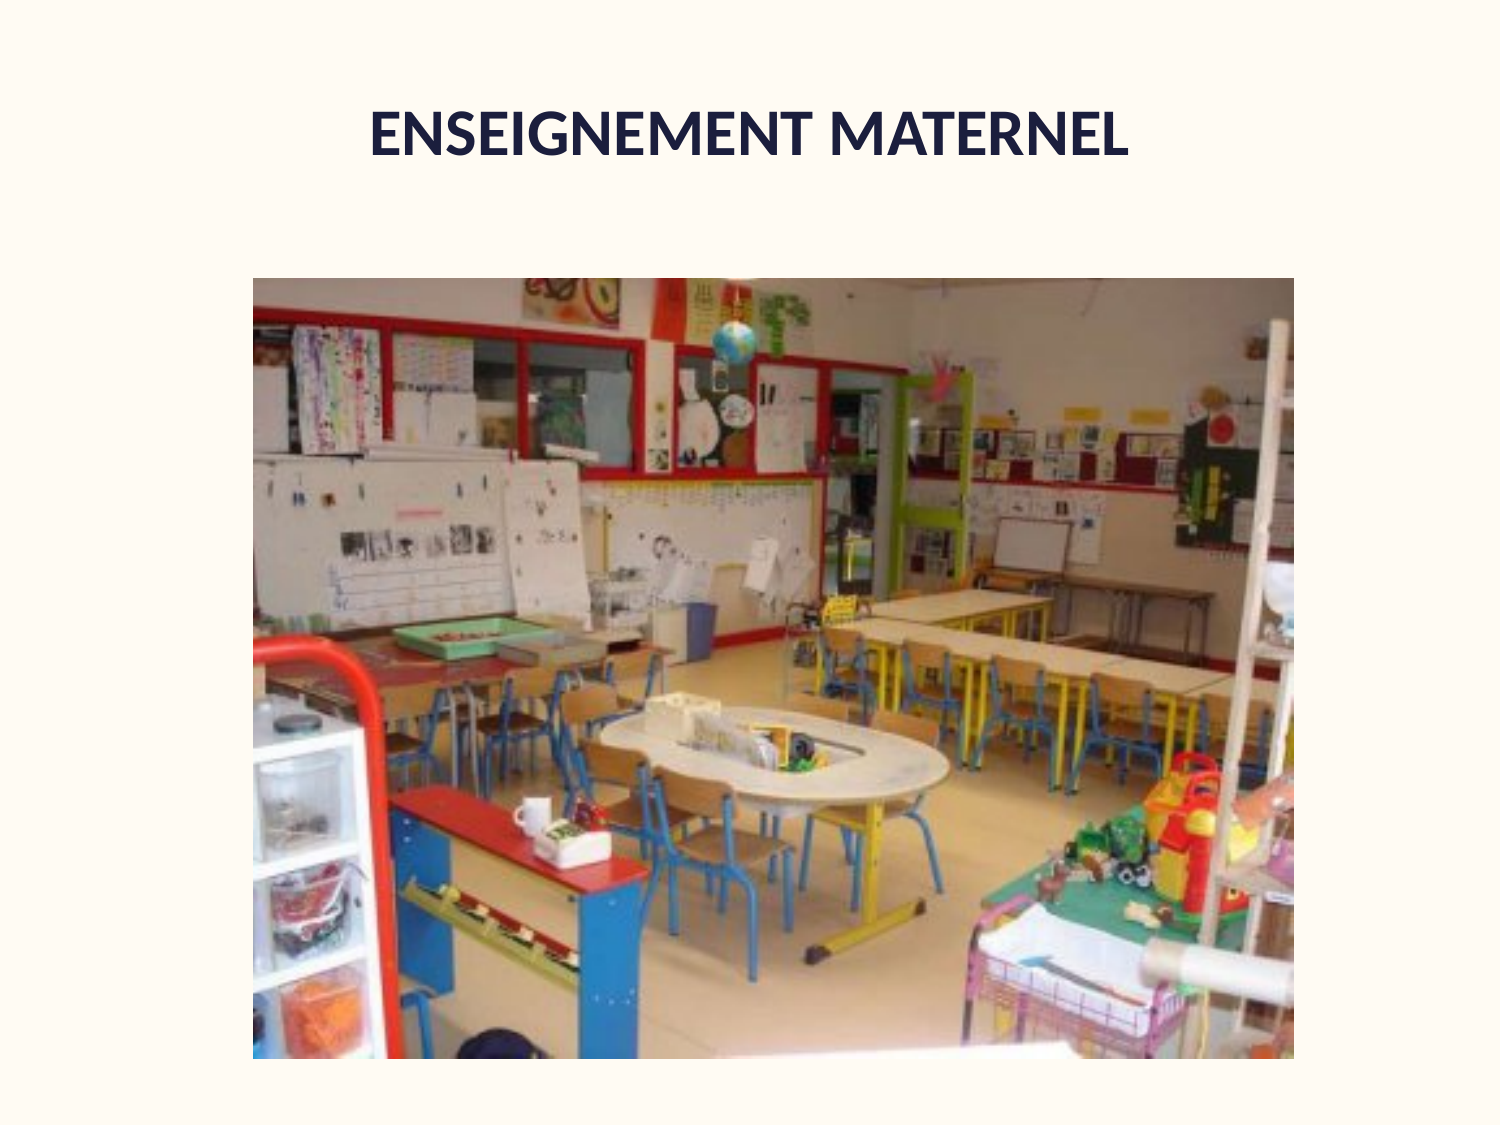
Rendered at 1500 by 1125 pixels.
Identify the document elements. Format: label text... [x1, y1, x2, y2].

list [253, 278, 1294, 1059]
title ENSEIGNEMENT MATERNEL [75, 45, 1425, 233]
